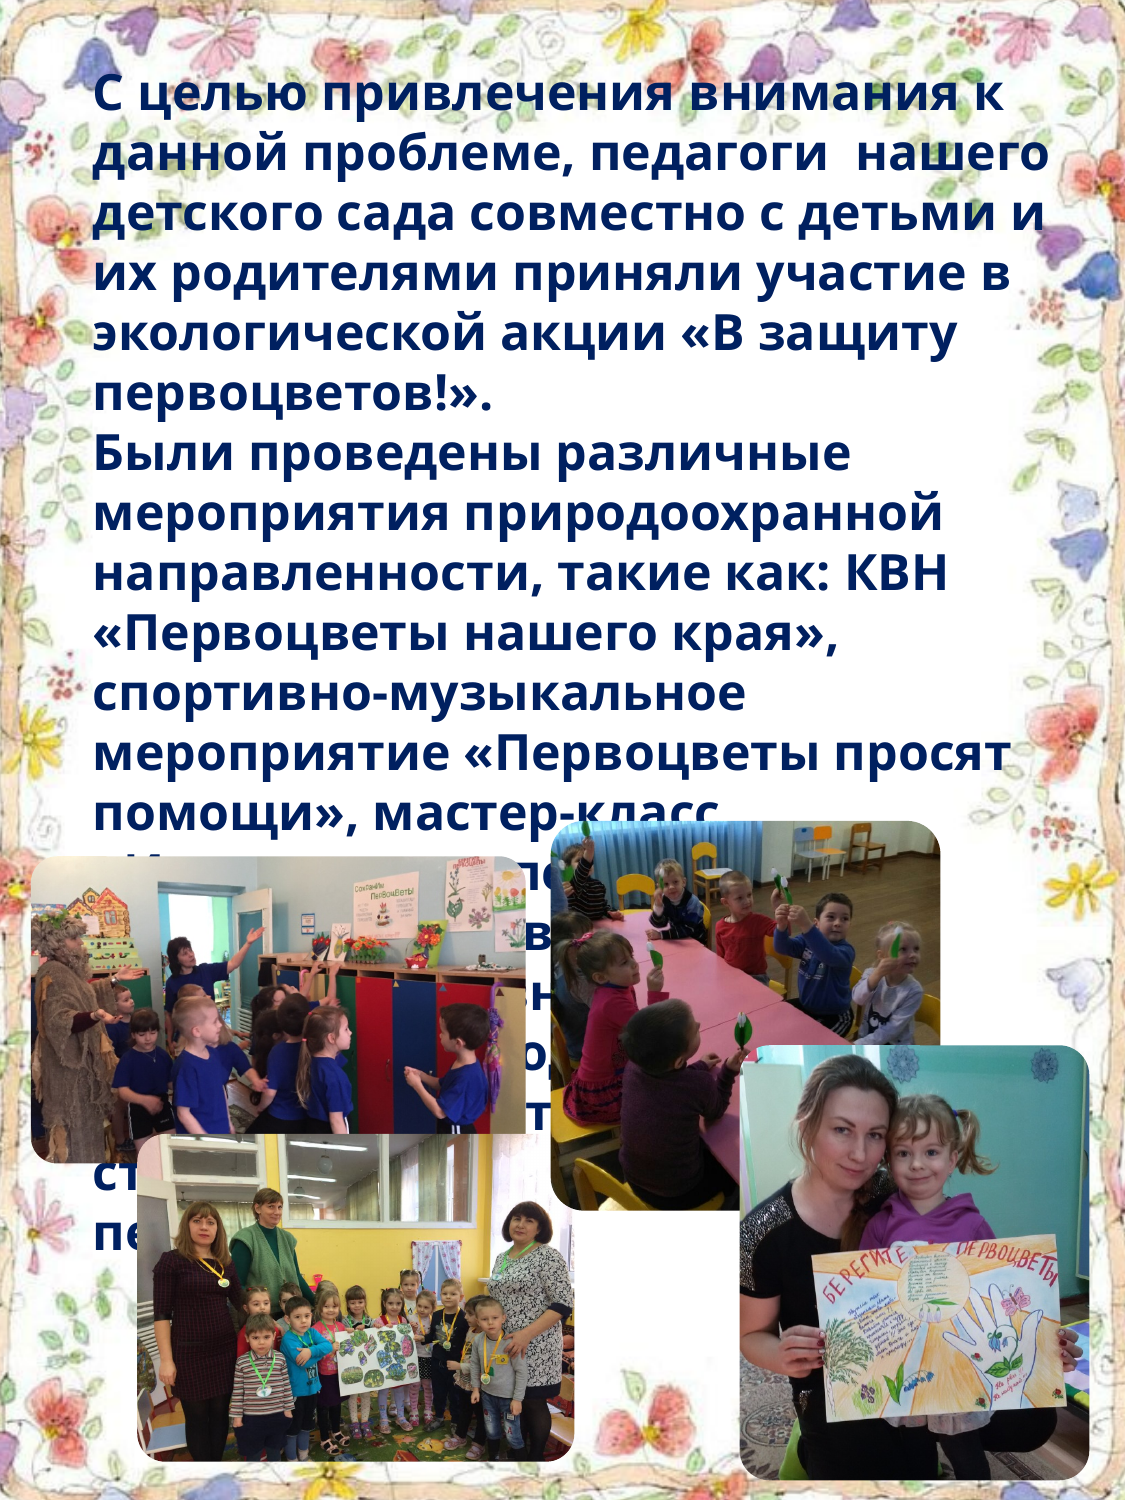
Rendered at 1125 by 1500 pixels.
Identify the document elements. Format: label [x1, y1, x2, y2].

text_box [0, 0, 1125, 1500]
